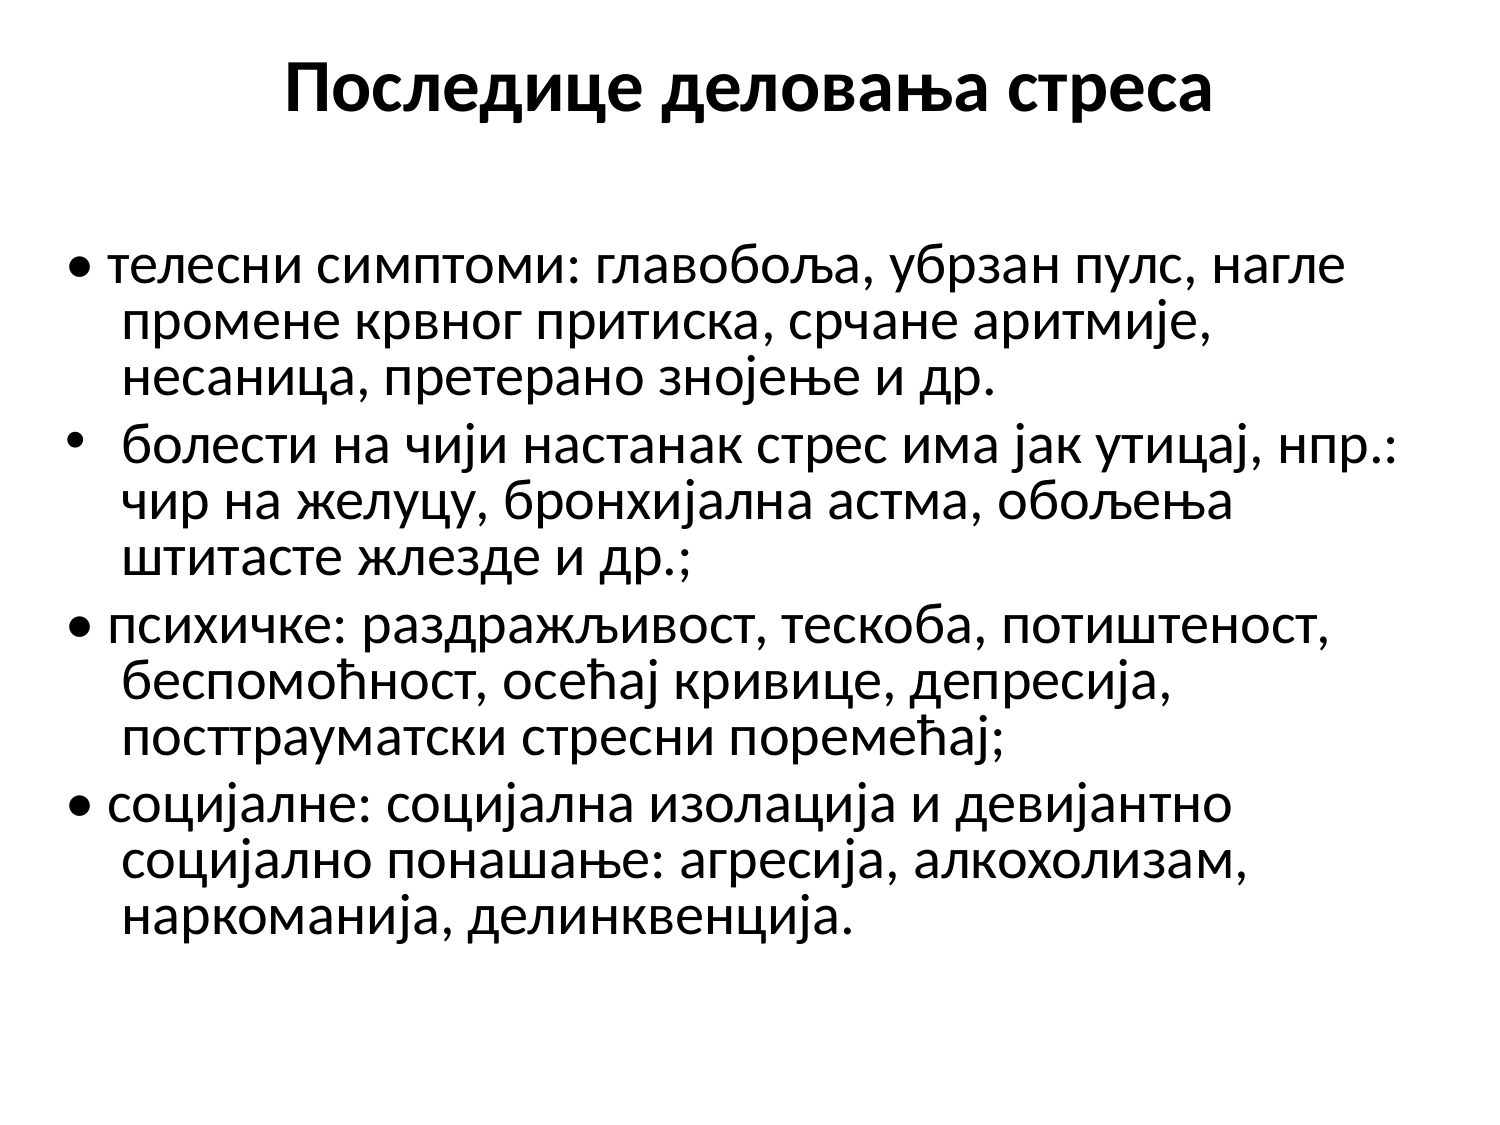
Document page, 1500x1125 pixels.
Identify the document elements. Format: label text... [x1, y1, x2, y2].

title Последице деловања стреса [74, 0, 1426, 149]
list • телесни симптоми: главобоља, убрзан пулс, нагле промене крвног притиска, срчане аритмије, несаница, претерано знојење и др. болести на чији настанак стрес има јак утицај, нпр.: чир на желуцу, бронхијална астма, обољења штитасте жлезде и др.; • психичке: раздражљивост, тескоба, потиштеност, беспомоћност, осећај кривице, депресија, посттрауматски стресни поремећај; • социјалне: социјална изолација и девијантно социјално понашање: агресија, алкохолизам, наркоманија, делинквенција. [49, 149, 1426, 1006]
